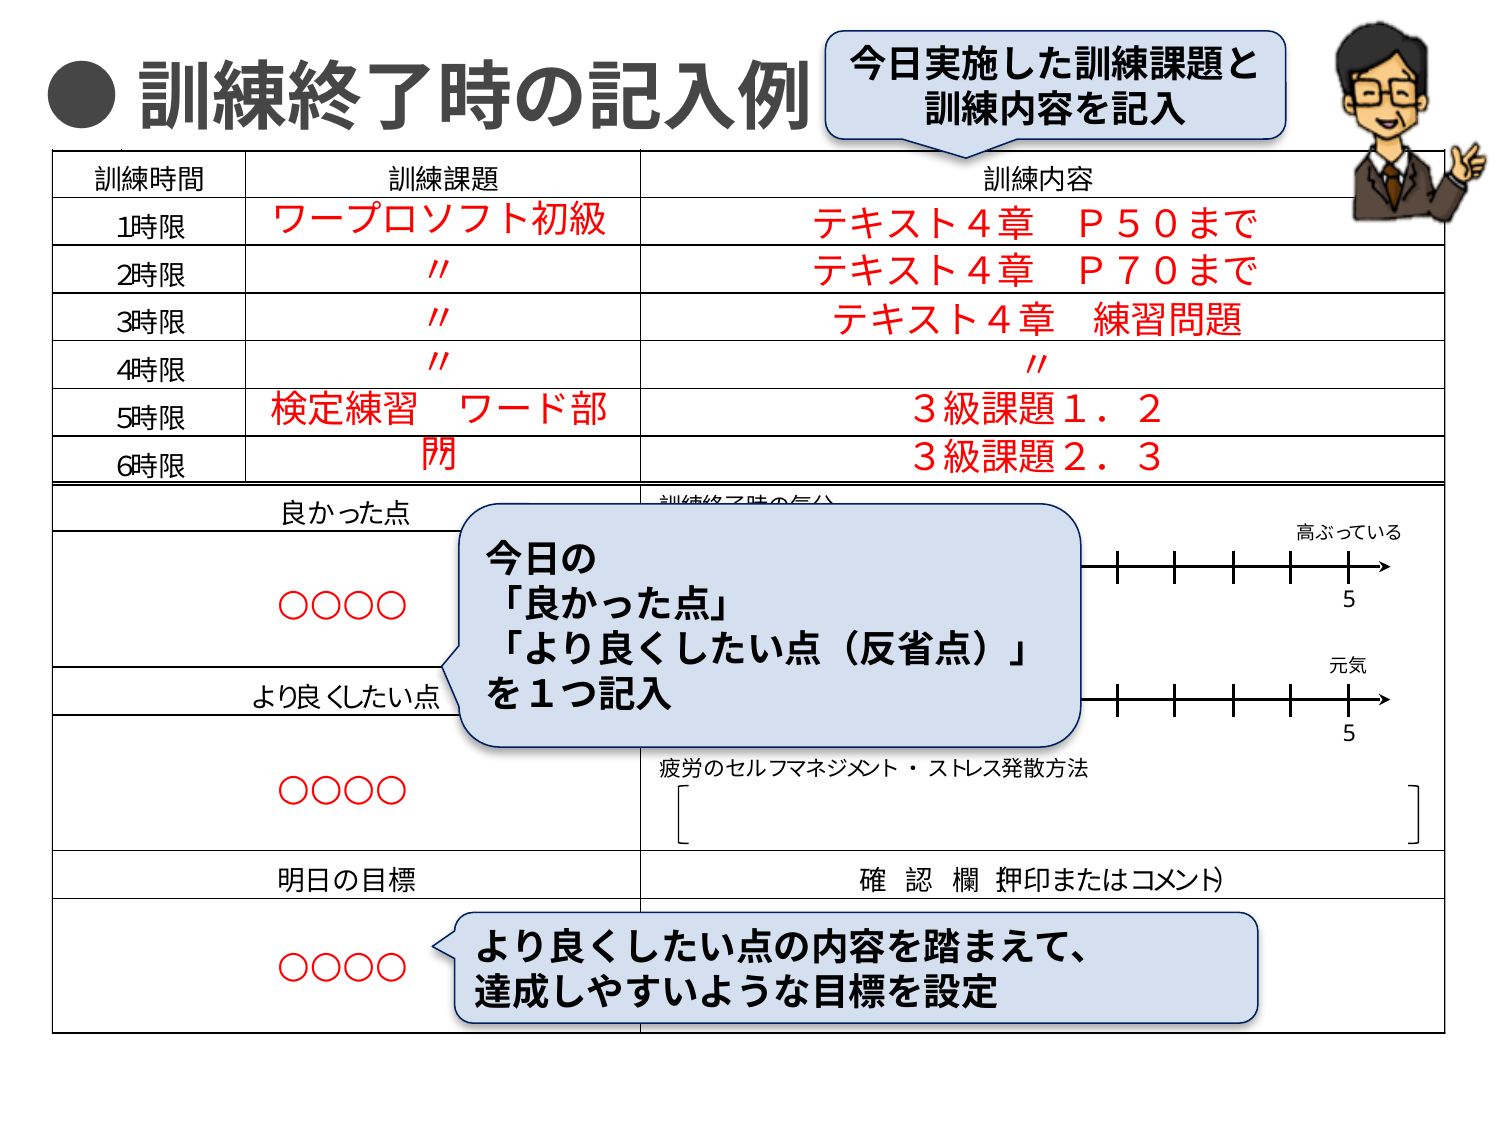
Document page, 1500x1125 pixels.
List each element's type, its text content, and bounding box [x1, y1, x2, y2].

picture [51, 7, 1500, 1036]
text_box 今日実施した訓練課題と 訓練内容を記入 [824, 30, 1287, 148]
title ●訓練終了時の記入例 [29, 30, 838, 157]
